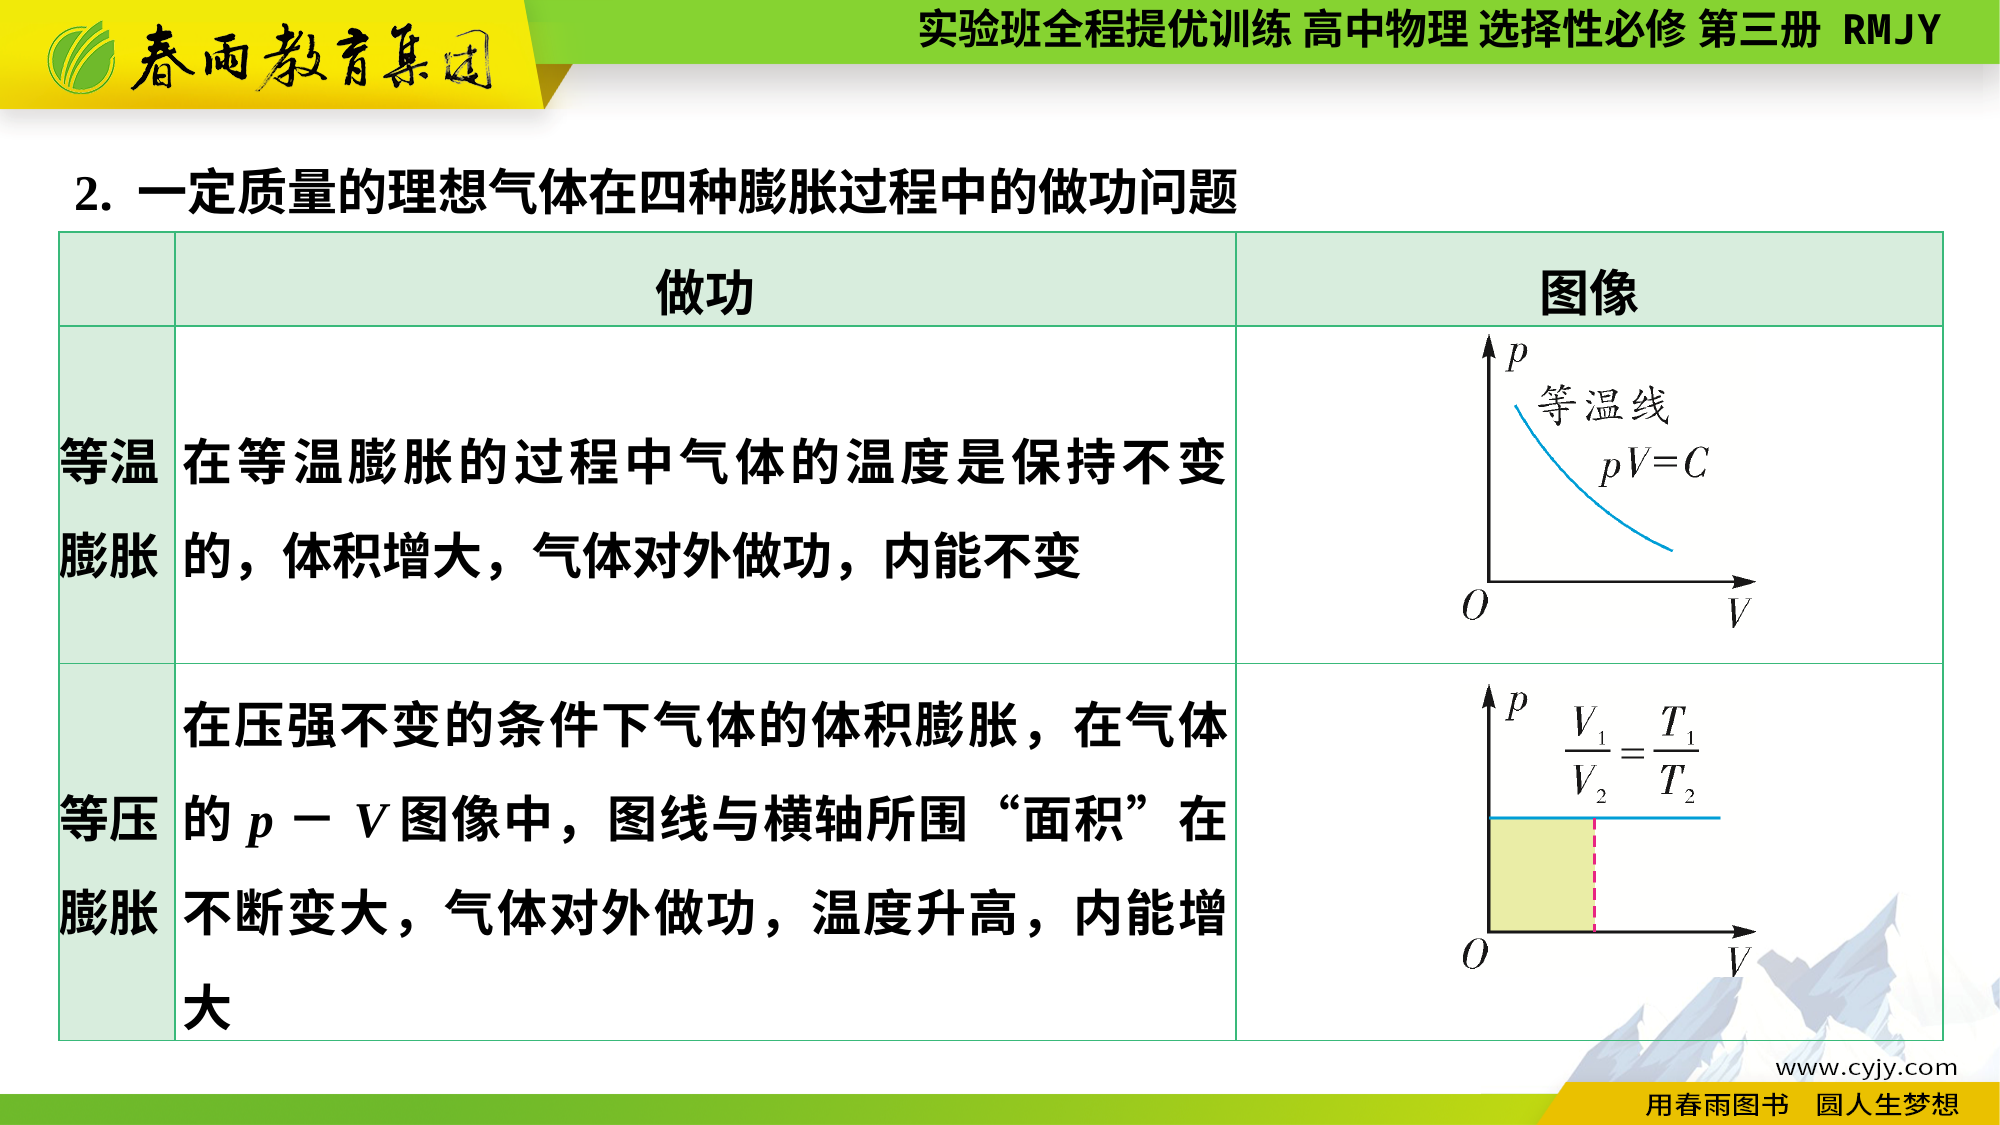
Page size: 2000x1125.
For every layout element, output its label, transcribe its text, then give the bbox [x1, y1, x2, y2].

table_cell 在等温膨胀的过程中气体的温度是保持不变的，体积增大，气体对外做功，内能不变 [176, 327, 1235, 663]
table_header [60, 233, 174, 325]
picture [0, 0, 2000, 1125]
table_cell [1237, 327, 1942, 663]
table_header 做功 [176, 233, 1235, 325]
table_cell 等压 膨胀 [60, 664, 174, 1040]
list 2. 一定质量的理想气体在四种膨胀过程中的做功问题 [59, 122, 1944, 217]
table_cell 在压强不变的条件下气体的体积膨胀，在气体的p－V图像中，图线与横轴所围“面积”在不断变大，气体对外做功，温度升高，内能增大 [176, 664, 1235, 1040]
table_cell 等温 膨胀 [60, 327, 174, 663]
table_header 图像 [1237, 233, 1942, 325]
table_cell [1237, 664, 1942, 1040]
